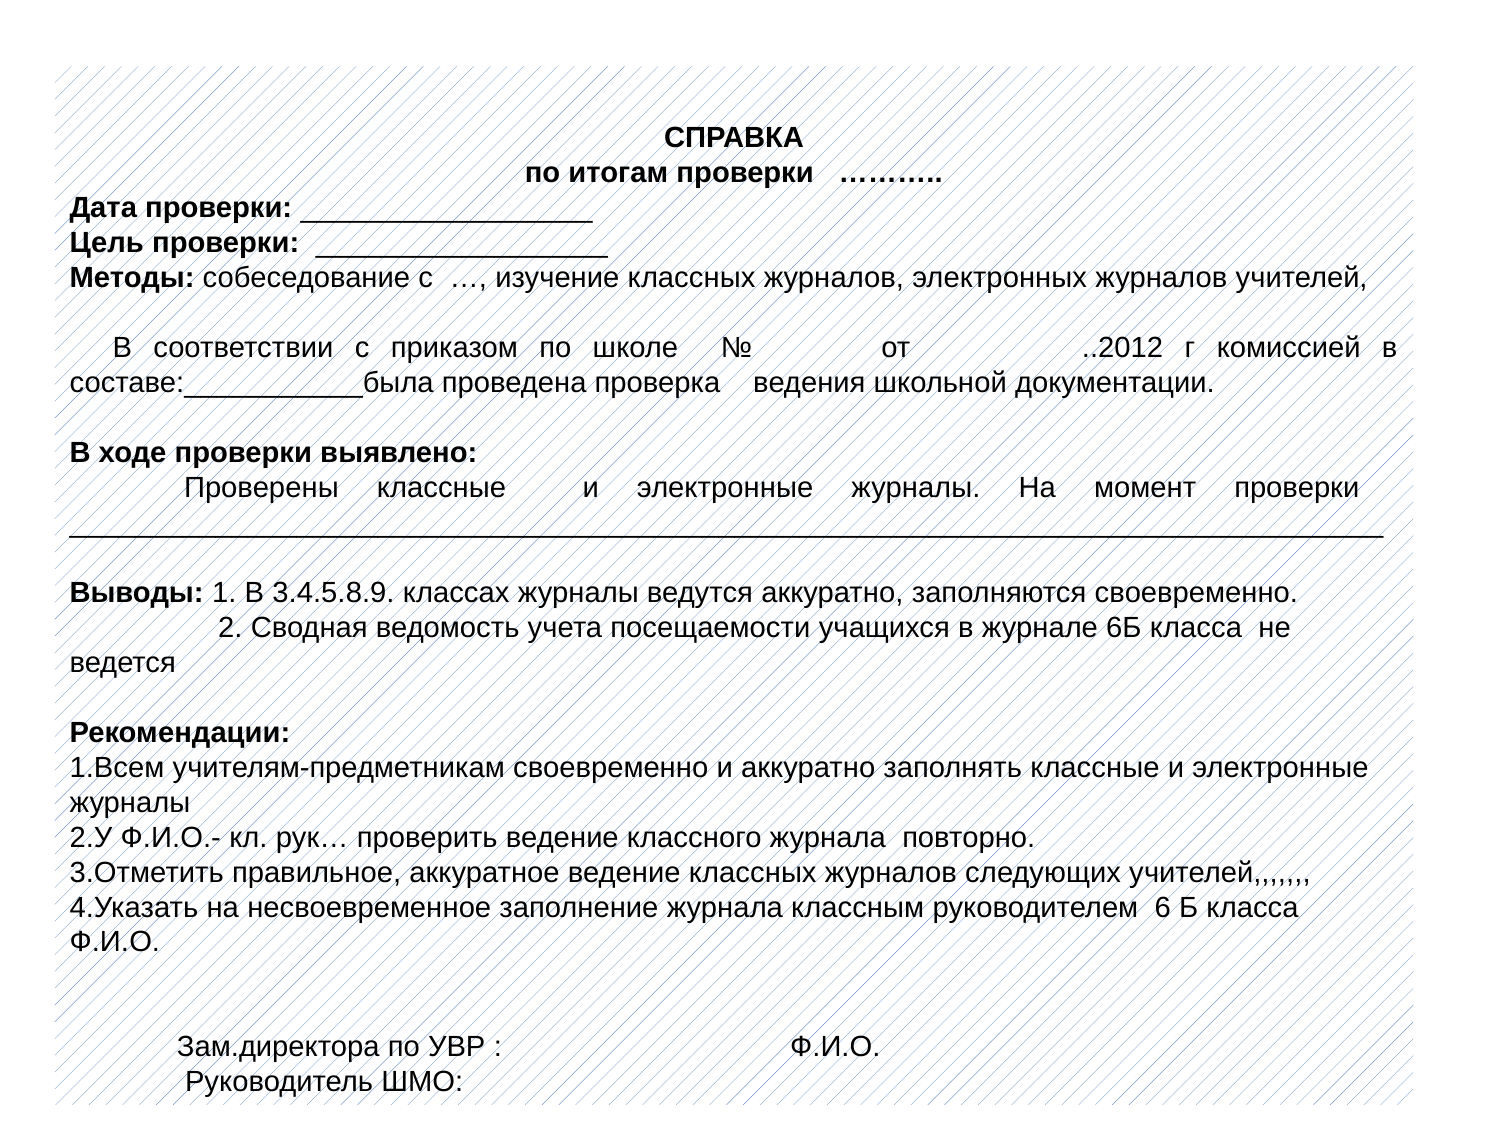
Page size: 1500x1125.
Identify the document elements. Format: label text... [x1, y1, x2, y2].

text_box СПРАВКА по итогам проверки ……….. Дата проверки: __________________ Цель проверки: __________________ Методы: собеседование с …, изучение классных журналов, электронных журналов учителей, В соответствии с приказом по школе № от ..2012 г комиссией в составе:___________была проведена проверка ведения школьной документации. В ходе проверки выявлено: Проверены классные и электронные журналы. На момент проверки _________________________________________________________________________________ Выводы: 1. В 3.4.5.8.9. классах журналы ведутся аккуратно, заполняются своевременно. 2. Сводная ведомость учета посещаемости учащихся в журнале 6Б класса не ведется Рекомендации: 1.Всем учителям-предметникам своевременно и аккуратно заполнять классные и электронные журналы 2.У Ф.И.О.- кл. рук… проверить ведение классного журнала повторно. 3.Отметить правильное, аккуратное ведение классных журналов следующих учителей,,,,,,, 4.Указать на несвоевременное заполнение журнала классным руководителем 6 Б класса Ф.И.О. Зам.директора по УВР : Ф.И.О. Руководитель ШМО: [54, 66, 1414, 1105]
